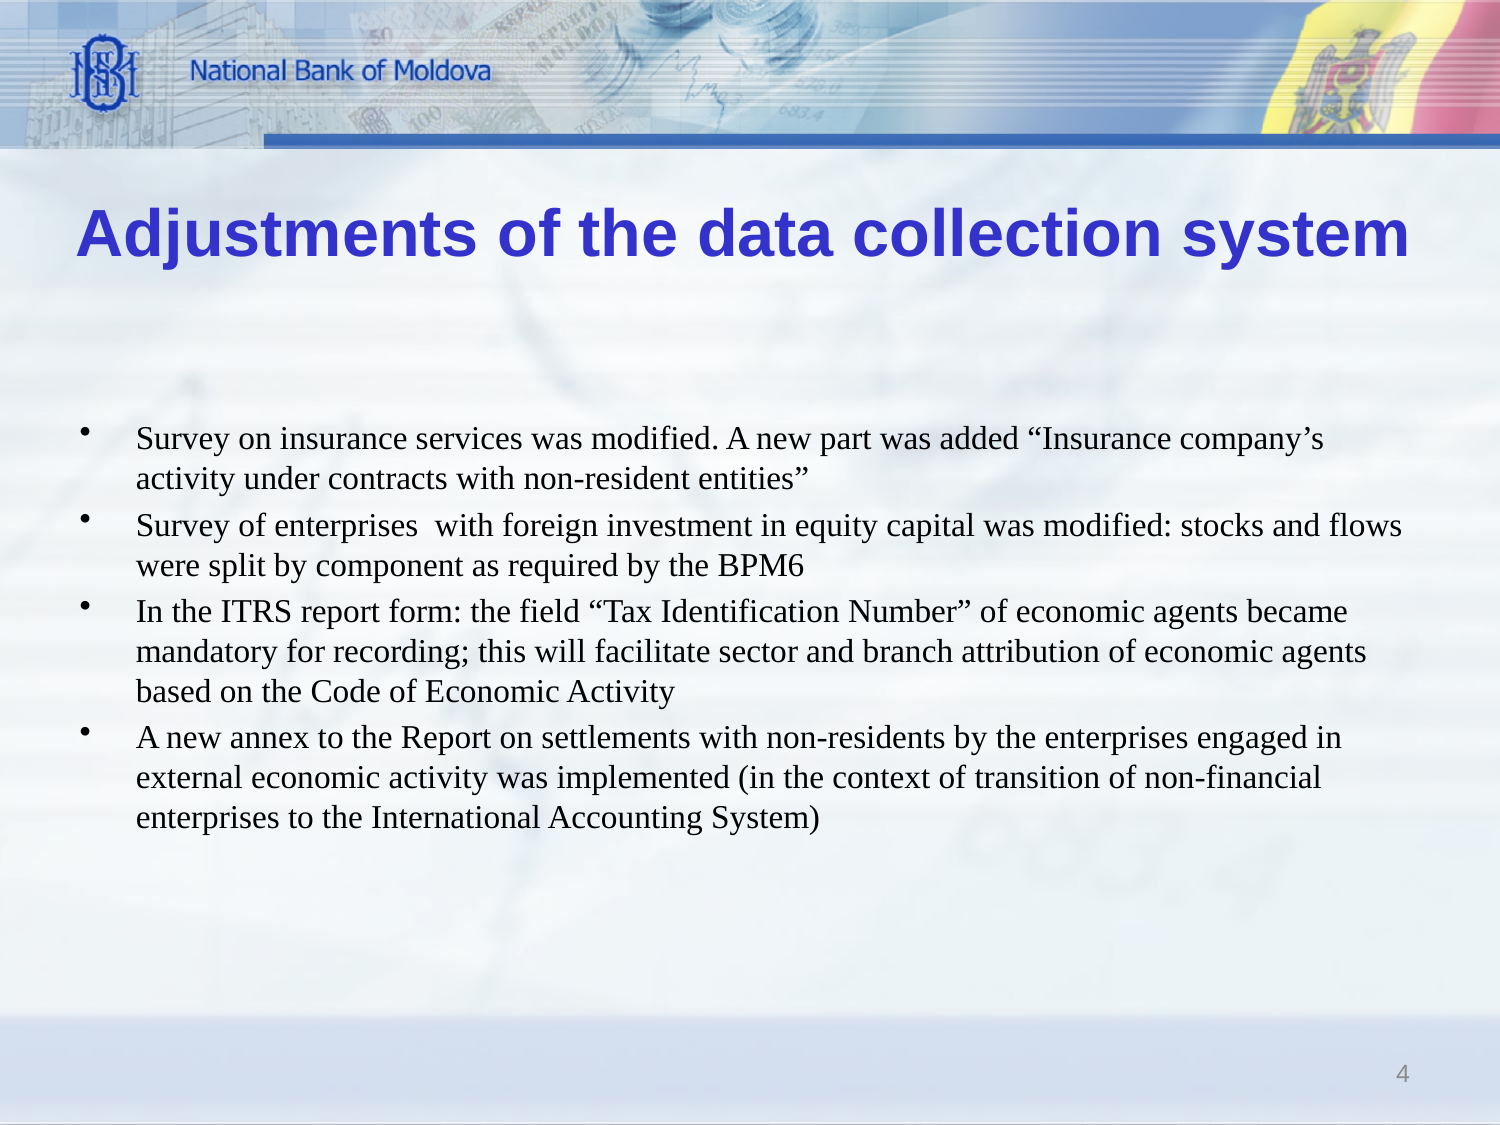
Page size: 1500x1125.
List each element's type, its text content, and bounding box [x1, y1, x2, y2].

slide_number 4 [1074, 1042, 1425, 1103]
picture [0, 0, 1500, 1125]
text_box Survey on insurance services was modified. A new part was added “Insurance company’s activity under contracts with non-resident entities” Survey of enterprises with foreign investment in equity capital was modified: stocks and flows were split by component as required by the BPM6 In the ITRS report form: the field “Tax Identification Number” of economic agents became mandatory for recording; this will facilitate sector and branch attribution of economic agents based on the Code of Economic Activity A new annex to the Report on settlements with non-residents by the enterprises engaged in external economic activity was implemented (in the context of transition of non-financial enterprises to the International Accounting System) [64, 408, 1436, 1025]
text_box Adjustments of the data collection system [17, 160, 1471, 299]
